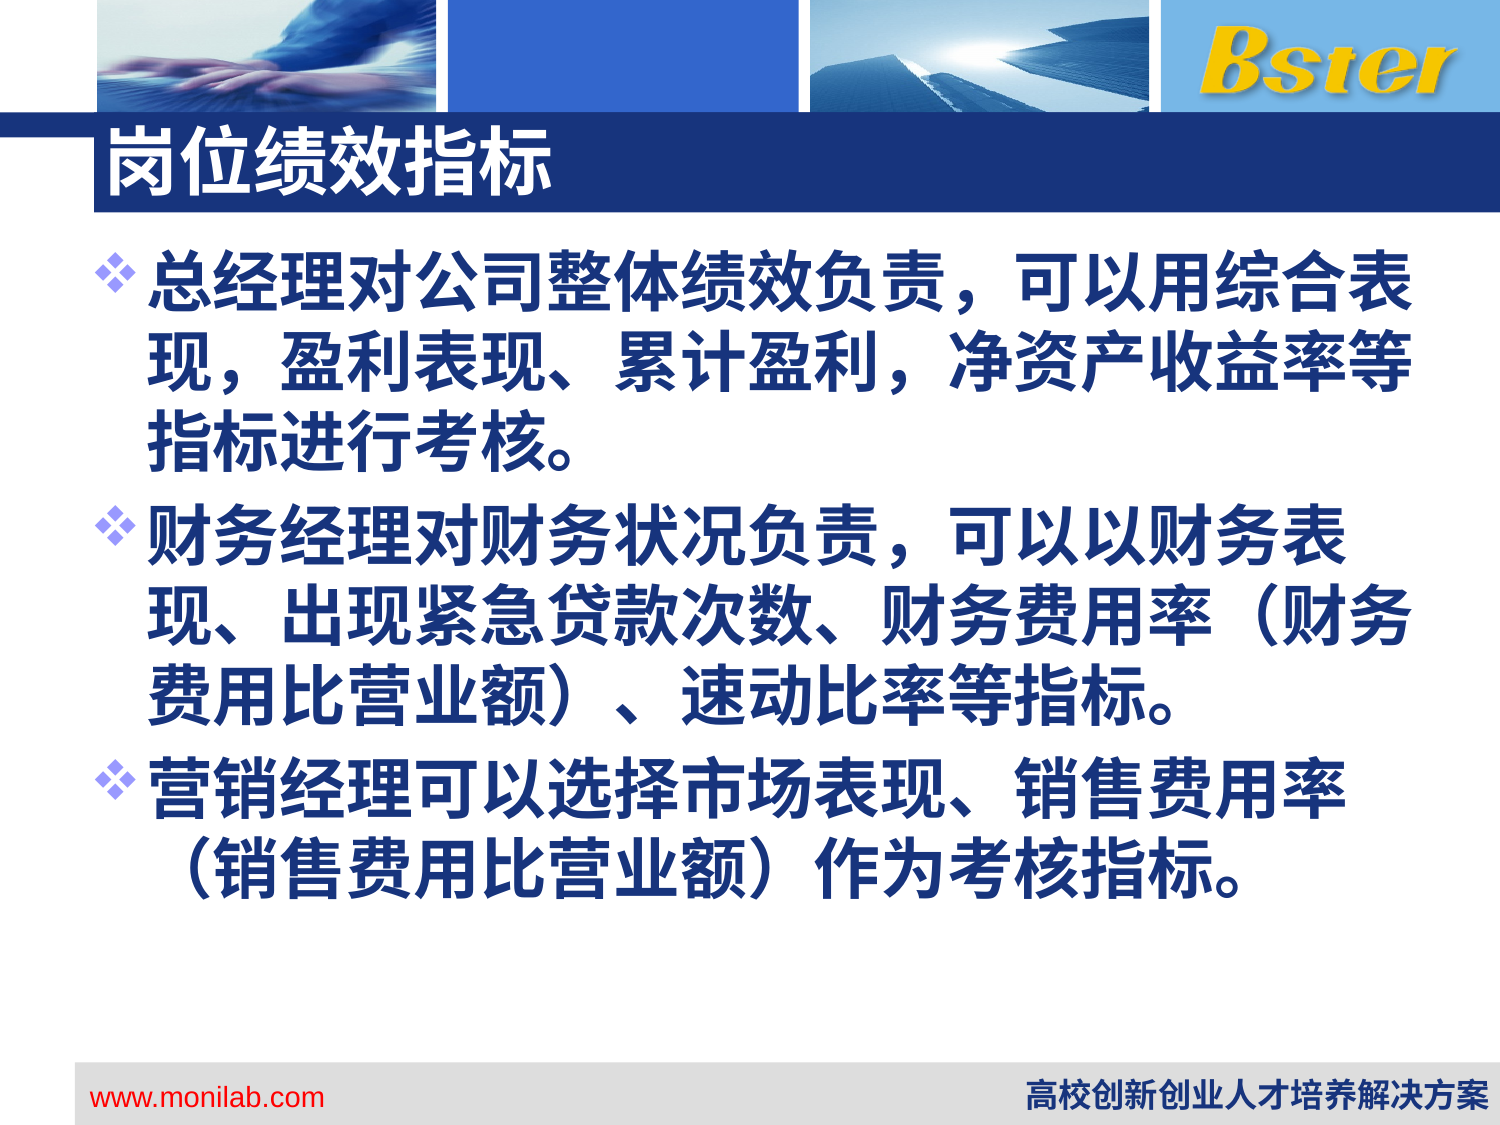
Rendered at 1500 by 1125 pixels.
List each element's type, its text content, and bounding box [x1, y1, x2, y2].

picture [1199, 26, 1458, 94]
picture [810, 0, 1150, 112]
picture [97, 0, 437, 112]
list 总经理对公司整体绩效负责，可以用综合表现，盈利表现、累计盈利，净资产收益率等指标进行考核。 财务经理对财务状况负责，可以以财务表现、出现紧急贷款次数、财务费用率（财务费用比营业额）、速动比率等指标。 营销经理可以选择市场表现、销售费用率（销售费用比营业额）作为考核指标。 [74, 232, 1454, 1034]
title 岗位绩效指标 [88, 113, 1369, 206]
